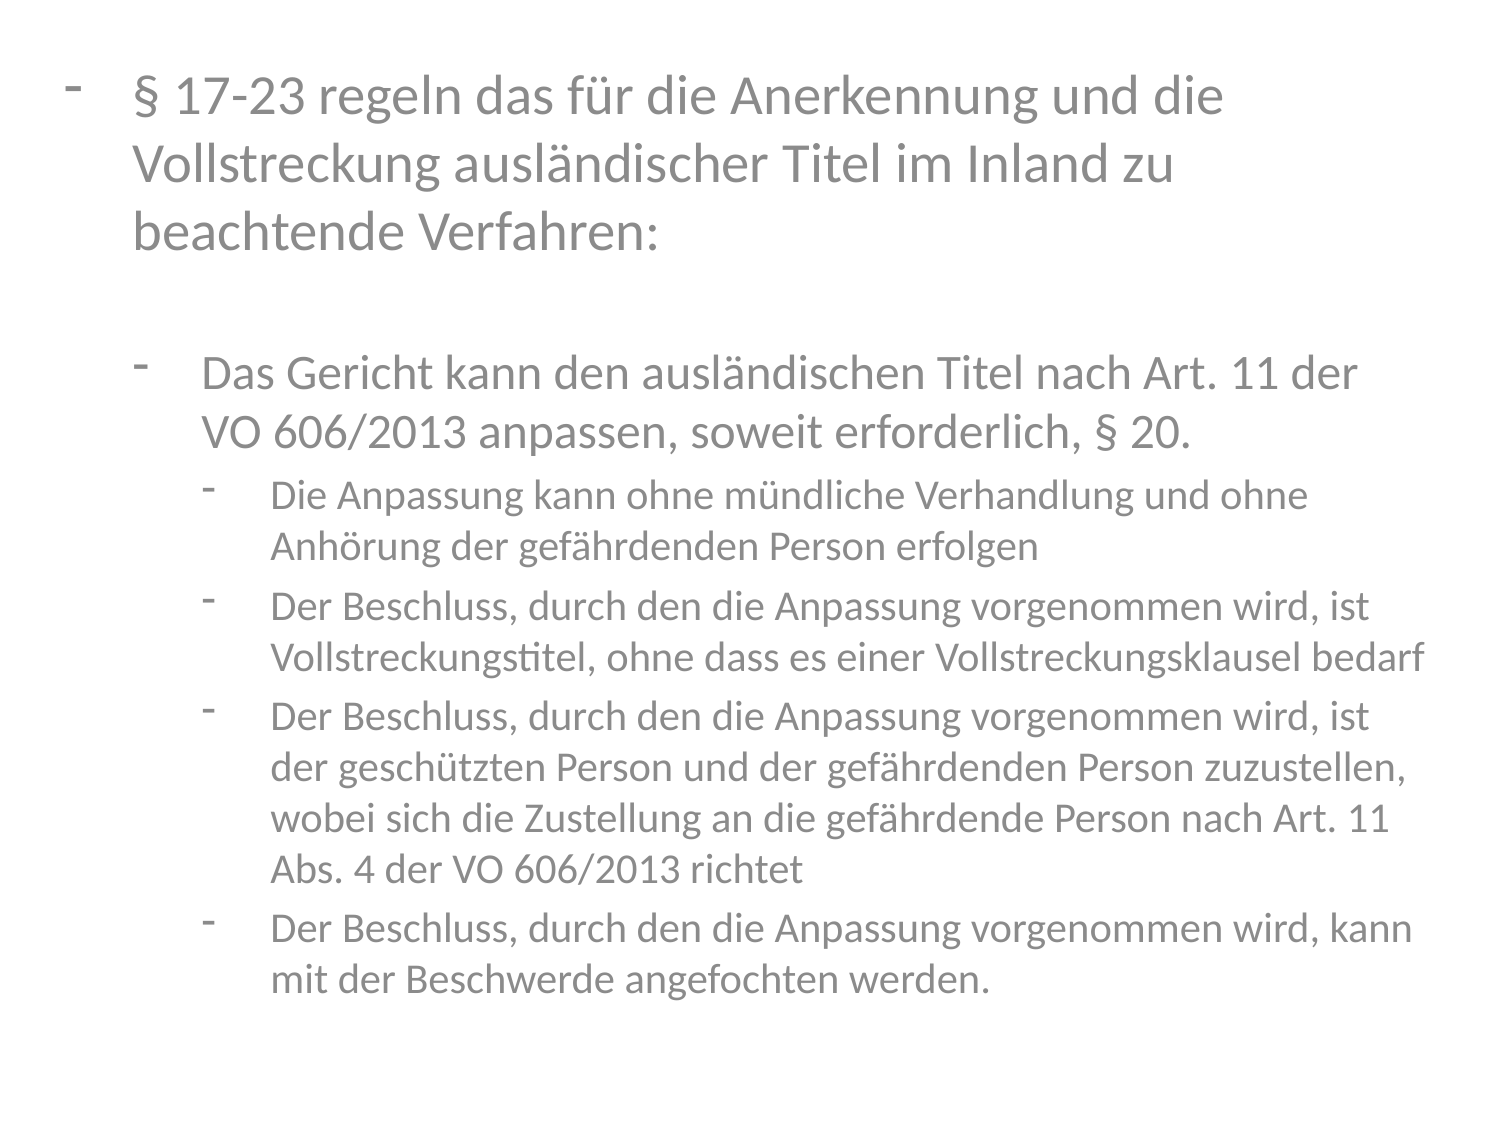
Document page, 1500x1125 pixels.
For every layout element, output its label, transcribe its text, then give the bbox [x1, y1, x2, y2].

subtitle § 17-23 regeln das für die Anerkennung und die Vollstreckung ausländischer Titel im Inland zu beachtende Verfahren: Das Gericht kann den ausländischen Titel nach Art. 11 der VO 606/2013 anpassen, soweit erforderlich, § 20. Die Anpassung kann ohne mündliche Verhandlung und ohne Anhörung der gefährdenden Person erfolgen Der Beschluss, durch den die Anpassung vorgenommen wird, ist Vollstreckungstitel, ohne dass es einer Vollstreckungsklausel bedarf Der Beschluss, durch den die Anpassung vorgenommen wird, ist der geschützten Person und der gefährdenden Person zuzustellen, wobei sich die Zustellung an die gefährdende Person nach Art. 11 Abs. 4 der VO 606/2013 richtet Der Beschluss, durch den die Anpassung vorgenommen wird, kann mit der Beschwerde angefochten werden. [48, 50, 1446, 1063]
